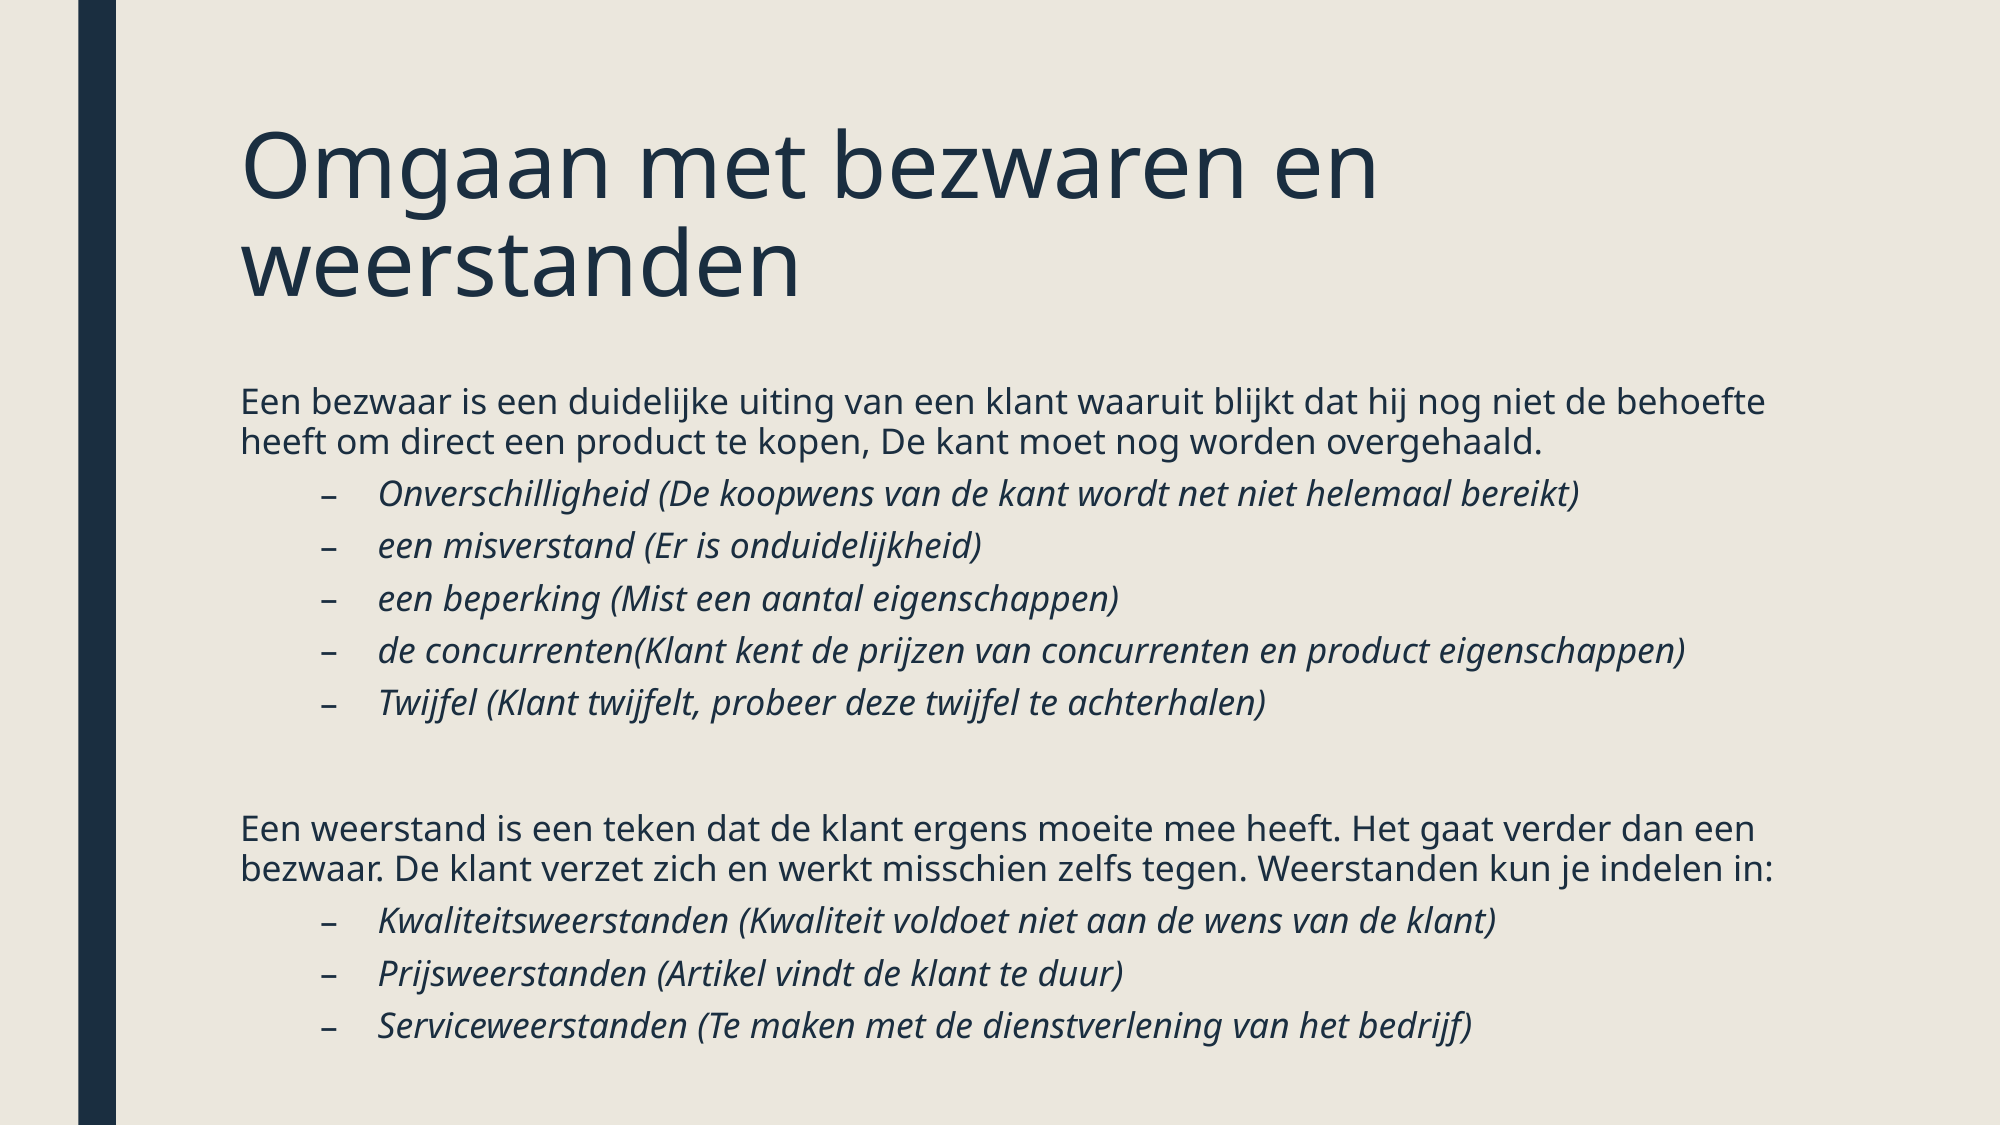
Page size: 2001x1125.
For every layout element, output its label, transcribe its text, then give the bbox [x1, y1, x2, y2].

list Een bezwaar is een duidelijke uiting van een klant waaruit blijkt dat hij nog niet de behoefte heeft om direct een product te kopen, De kant moet nog worden overgehaald. Onverschilligheid (De koopwens van de kant wordt net niet helemaal bereikt) een misverstand (Er is onduidelijkheid) een beperking (Mist een aantal eigenschappen) de concurrenten(Klant kent de prijzen van concurrenten en product eigenschappen) Twijfel (Klant twijfelt, probeer deze twijfel te achterhalen) Een weerstand is een teken dat de klant ergens moeite mee heeft. Het gaat verder dan een bezwaar. De klant verzet zich en werkt misschien zelfs tegen. Weerstanden kun je indelen in: Kwaliteitsweerstanden (Kwaliteit voldoet niet aan de wens van de klant) Prijsweerstanden (Artikel vindt de klant te duur) Serviceweerstanden (Te maken met de dienstverlening van het bedrijf) [225, 375, 1800, 1077]
title Omgaan met bezwaren en weerstanden [225, 112, 1800, 357]
